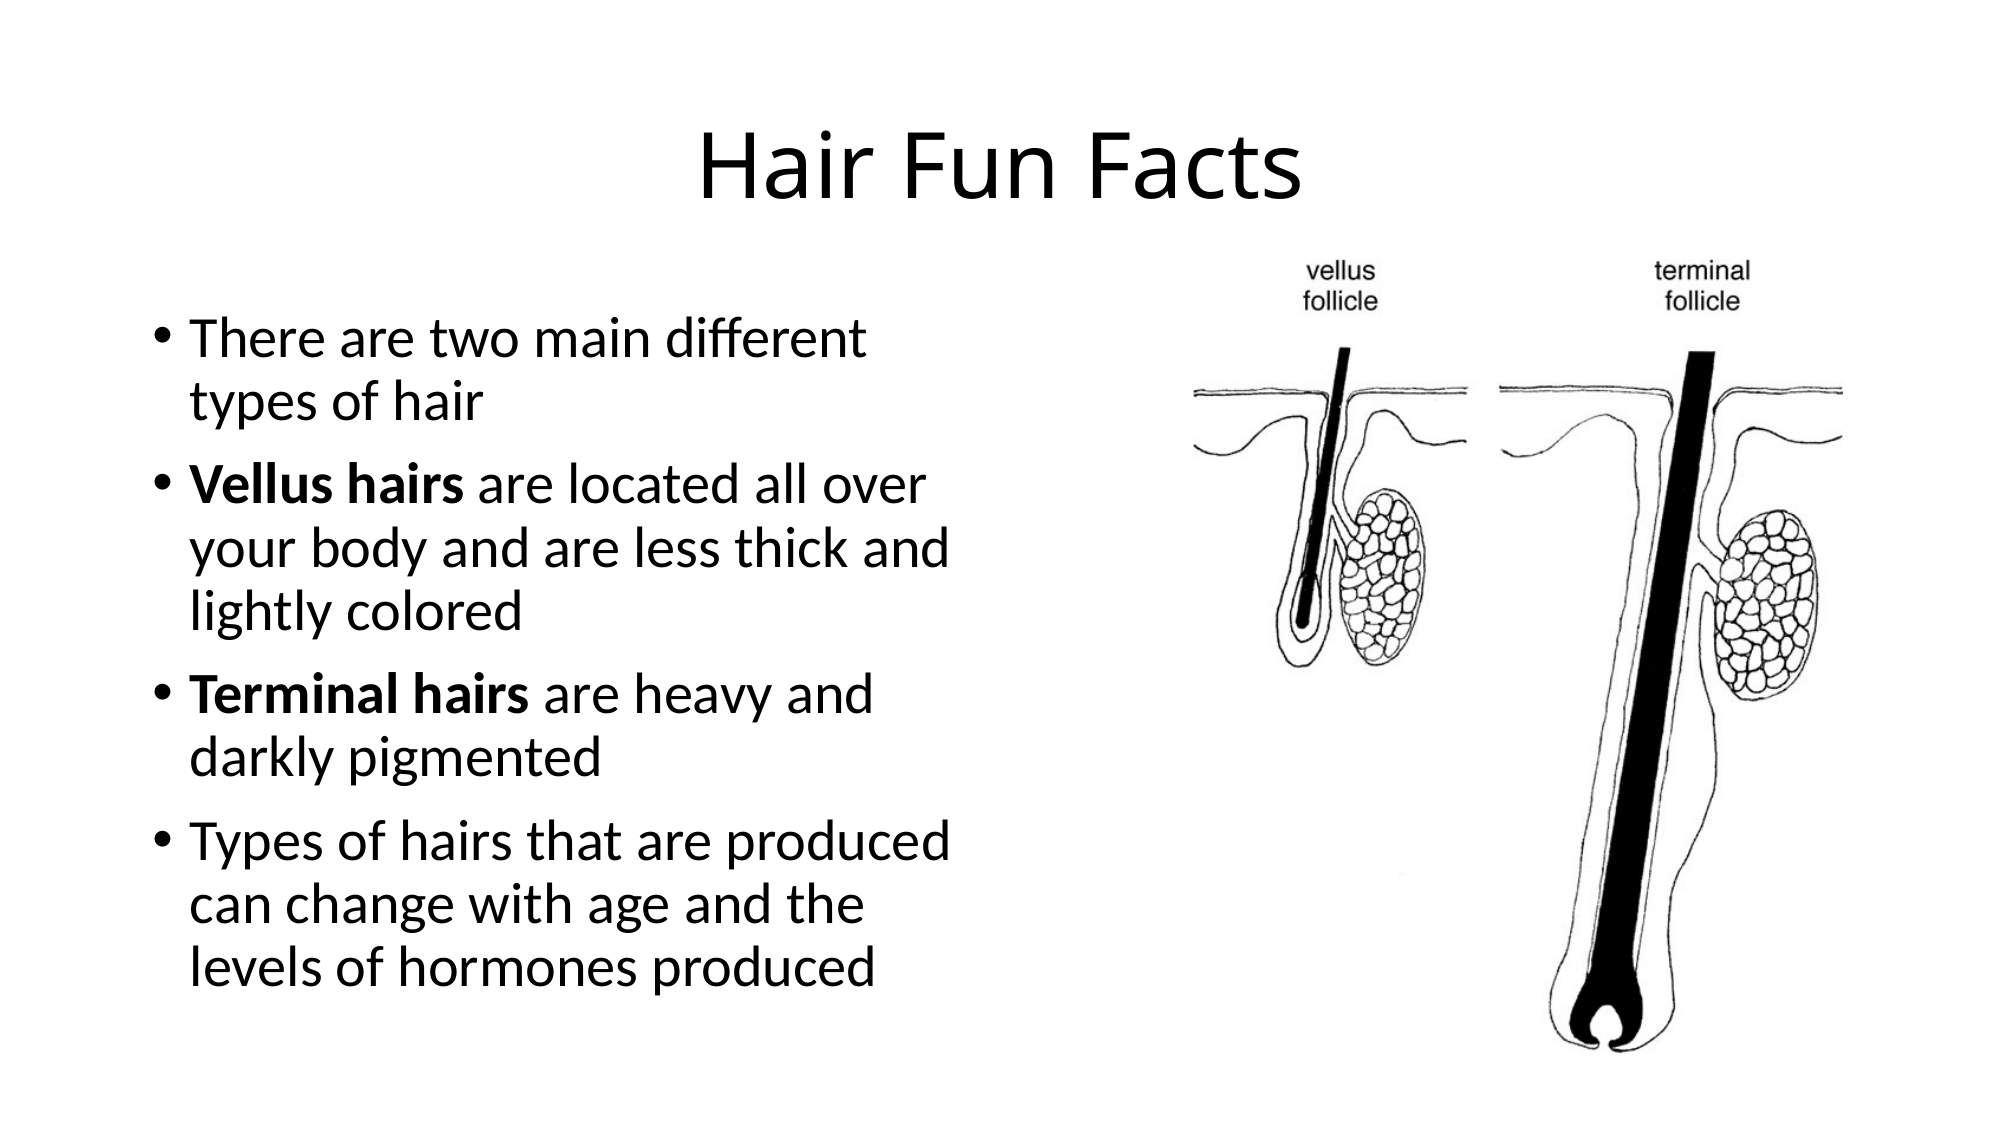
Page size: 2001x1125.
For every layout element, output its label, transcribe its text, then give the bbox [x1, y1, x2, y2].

picture [1193, 259, 1843, 1054]
title Hair Fun Facts [137, 59, 1863, 278]
list There are two main different types of hair Vellus hairs are located all over your body and are less thick and lightly colored Terminal hairs are heavy and darkly pigmented Types of hairs that are produced can change with age and the levels of hormones produced [137, 299, 988, 1014]
